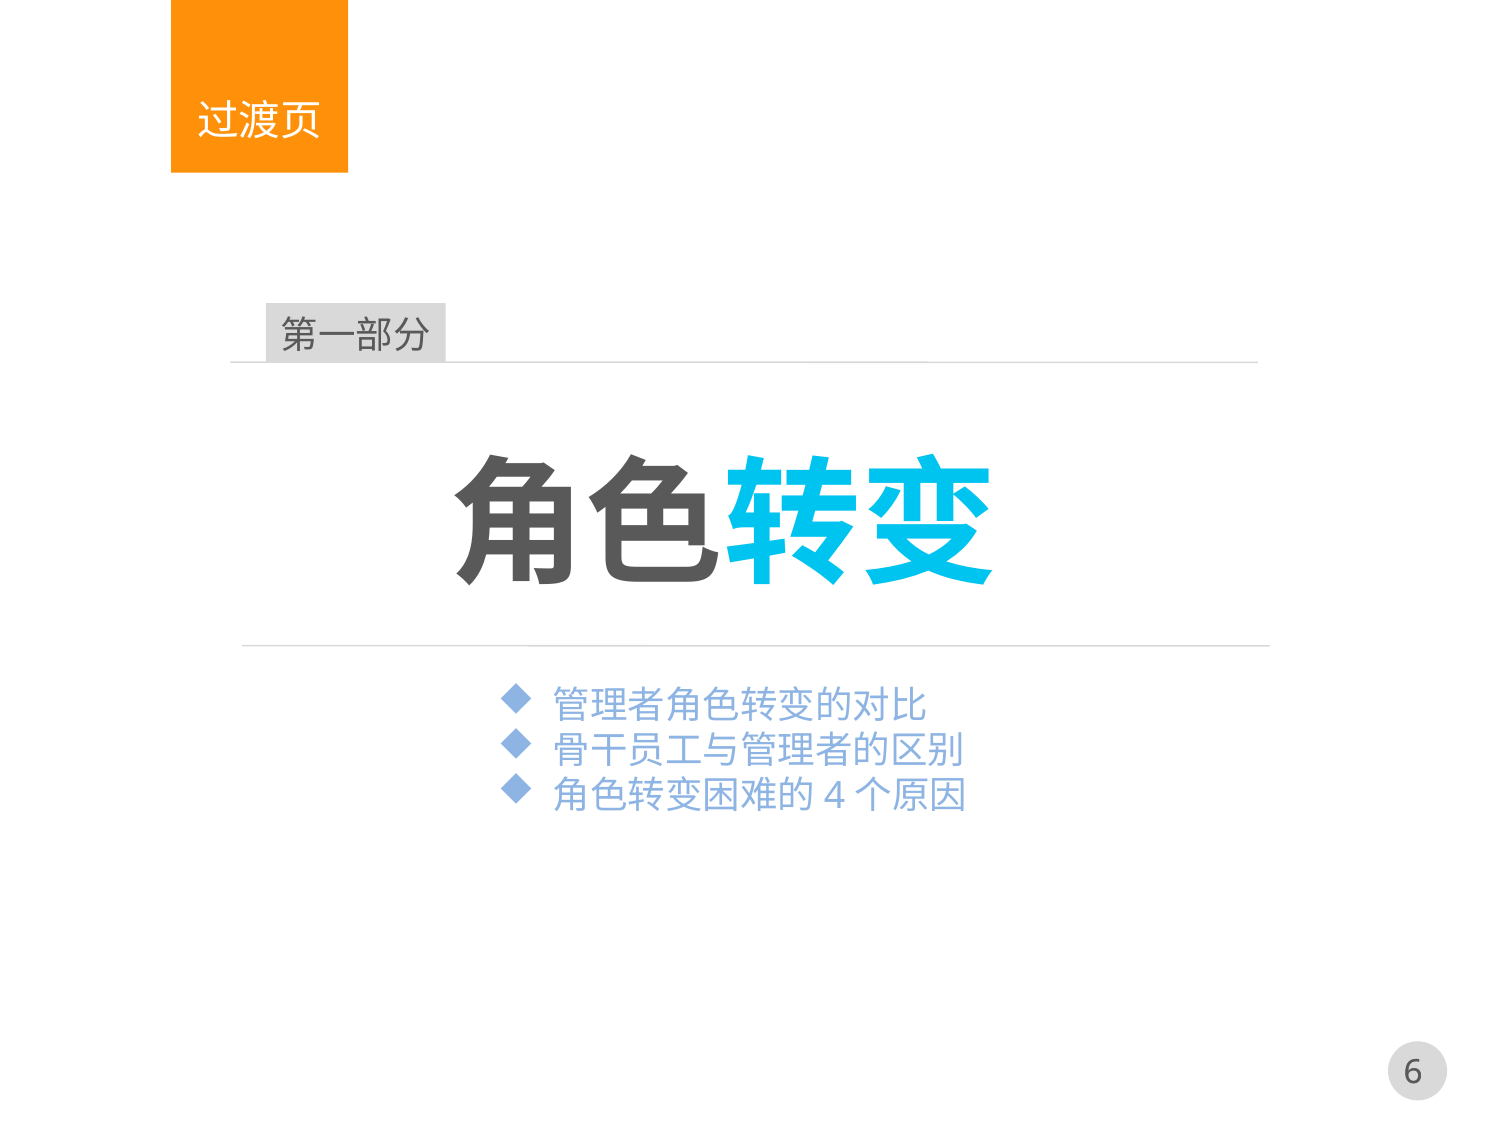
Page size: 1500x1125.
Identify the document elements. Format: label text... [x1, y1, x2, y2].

text_box 管理者角色转变的对比 骨干员工与管理者的区别 角色转变困难的4个原因 [486, 675, 1008, 822]
text_box [1402, 1039, 1433, 1043]
text_box [1364, 1043, 1471, 1125]
text_box 角色转变 [433, 404, 1107, 607]
text_box 第一部分 [265, 303, 446, 360]
